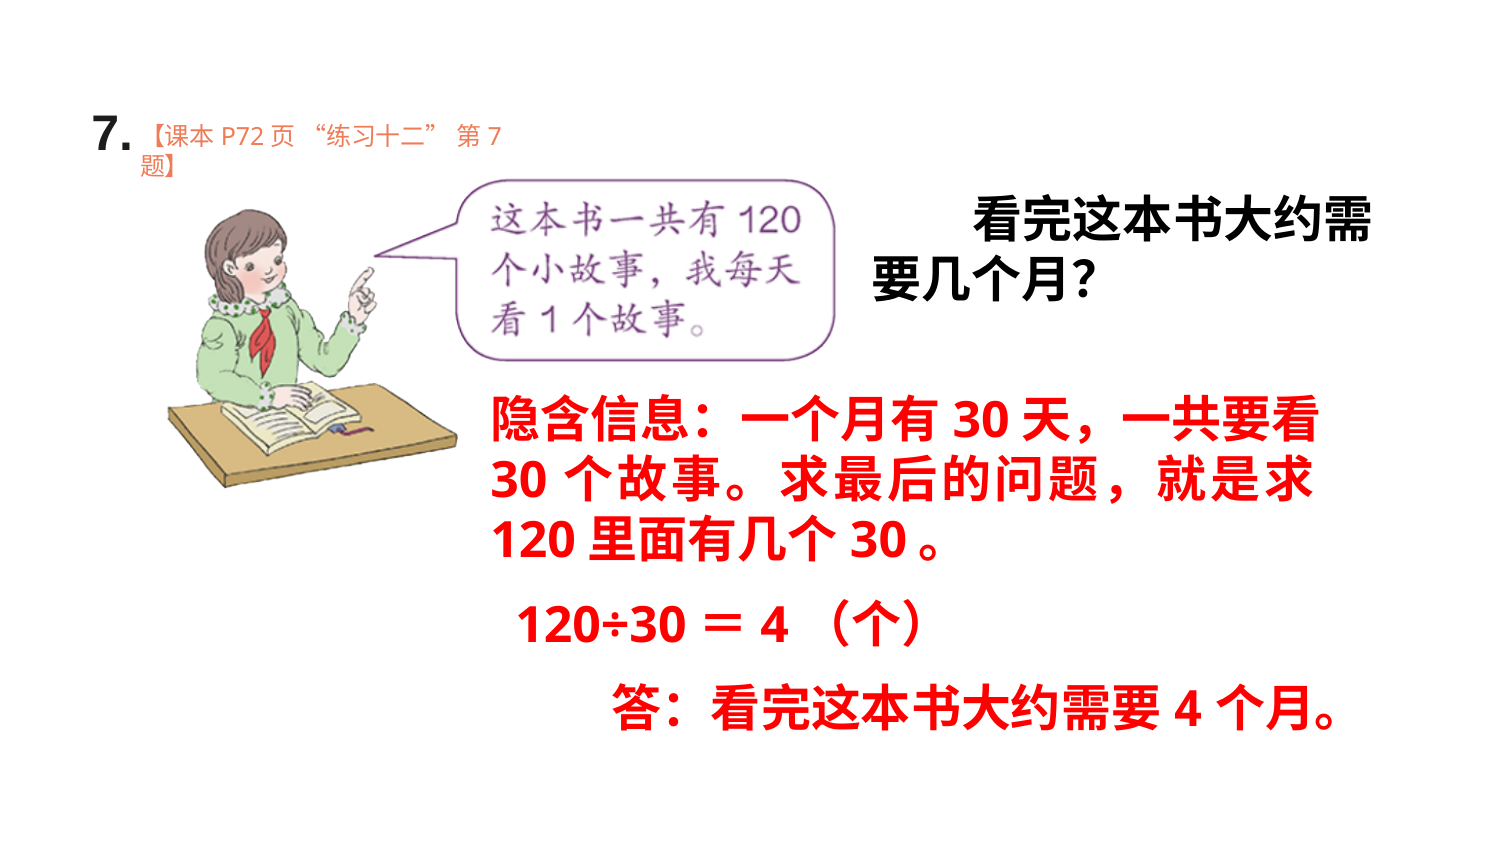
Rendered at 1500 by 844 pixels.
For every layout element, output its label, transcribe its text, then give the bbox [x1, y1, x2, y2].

text_box 答：看完这本书大约需要4个月。 [596, 669, 1388, 745]
text_box 7. [76, 93, 290, 168]
text_box 隐含信息：一个月有30天，一共要看30个故事。求最后的问题，就是求120里面有几个30。 [475, 379, 1342, 575]
text_box 看完这本书大约需要几个月？ [856, 179, 1412, 315]
picture [149, 165, 848, 522]
text_box 【课本P72页 “练习十二” 第7题】 [125, 113, 535, 189]
text_box 120÷30＝4（个） [500, 584, 1000, 660]
